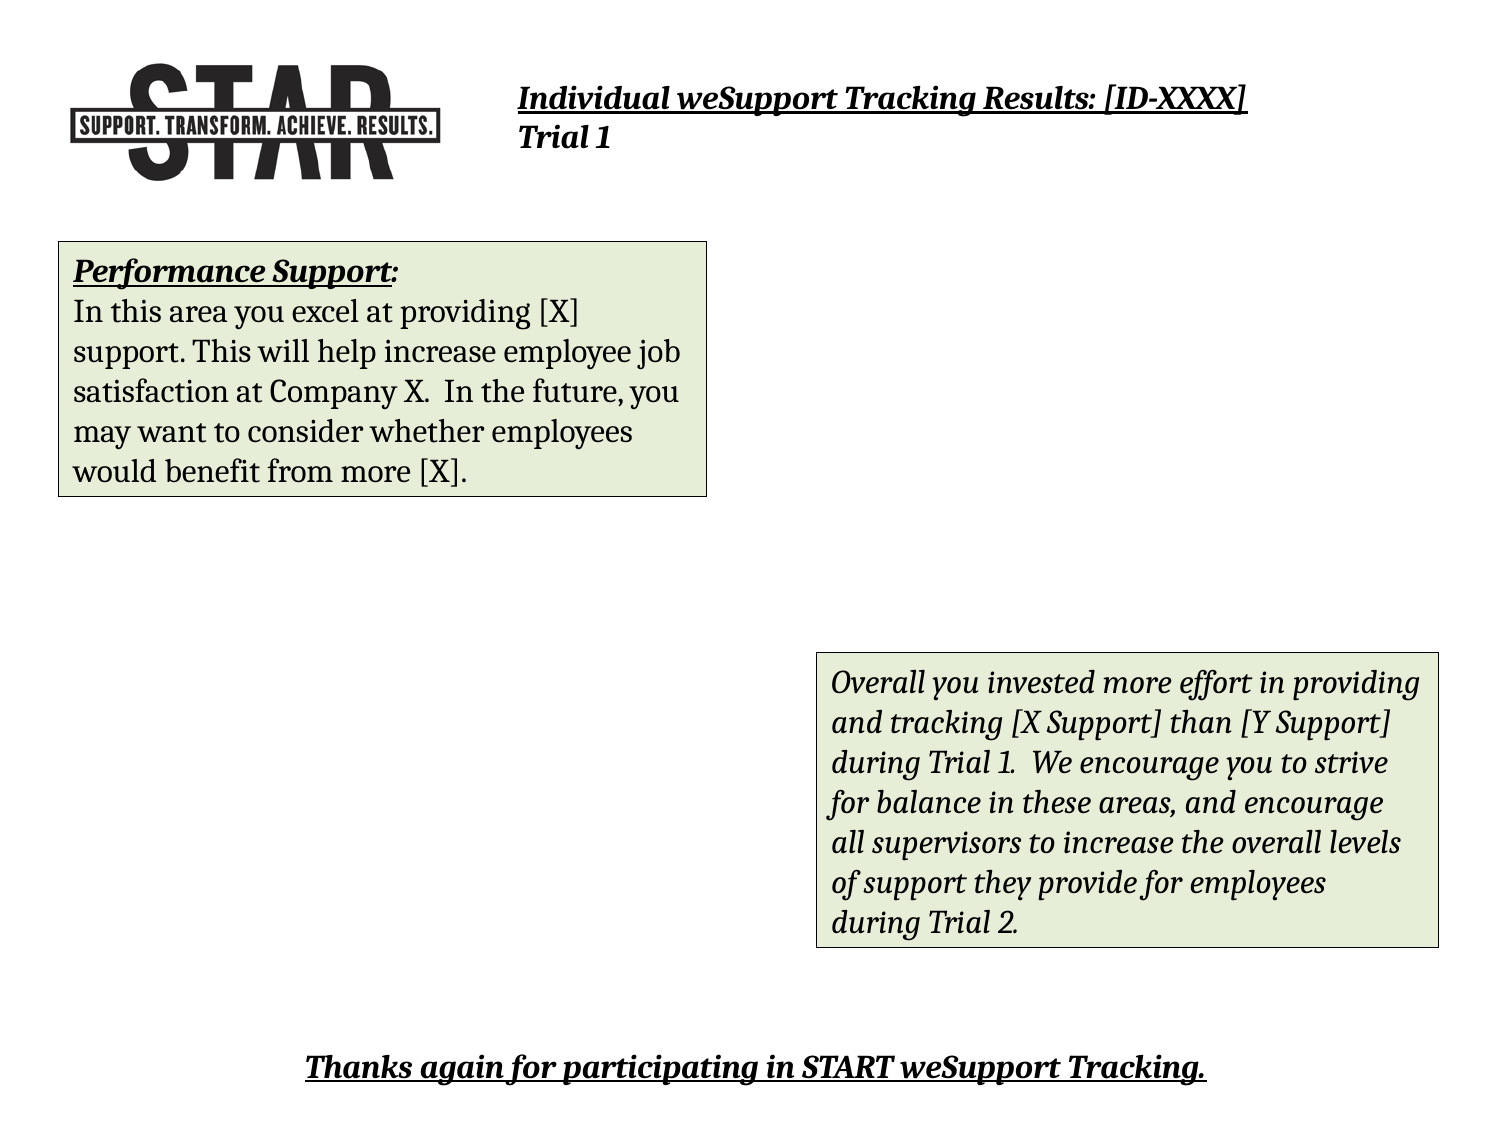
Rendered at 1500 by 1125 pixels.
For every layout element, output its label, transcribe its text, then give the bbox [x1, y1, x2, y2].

text_box Overall you invested more effort in providing and tracking [X Support] than [Y Support] during Trial 1. We encourage you to strive for balance in these areas, and encourage all supervisors to increase the overall levels of support they provide for employees during Trial 2. [816, 652, 1439, 948]
picture [59, 51, 456, 191]
text_box Individual weSupport Tracking Results: [ID-XXXX] Trial 1 [502, 68, 1315, 164]
text_box Thanks again for participating in START weSupport Tracking. [109, 1037, 1402, 1093]
text_box Performance Support: In this area you excel at providing [X] support. This will help increase employee job satisfaction at Company X. In the future, you may want to consider whether employees would benefit from more [X]. [58, 241, 707, 497]
